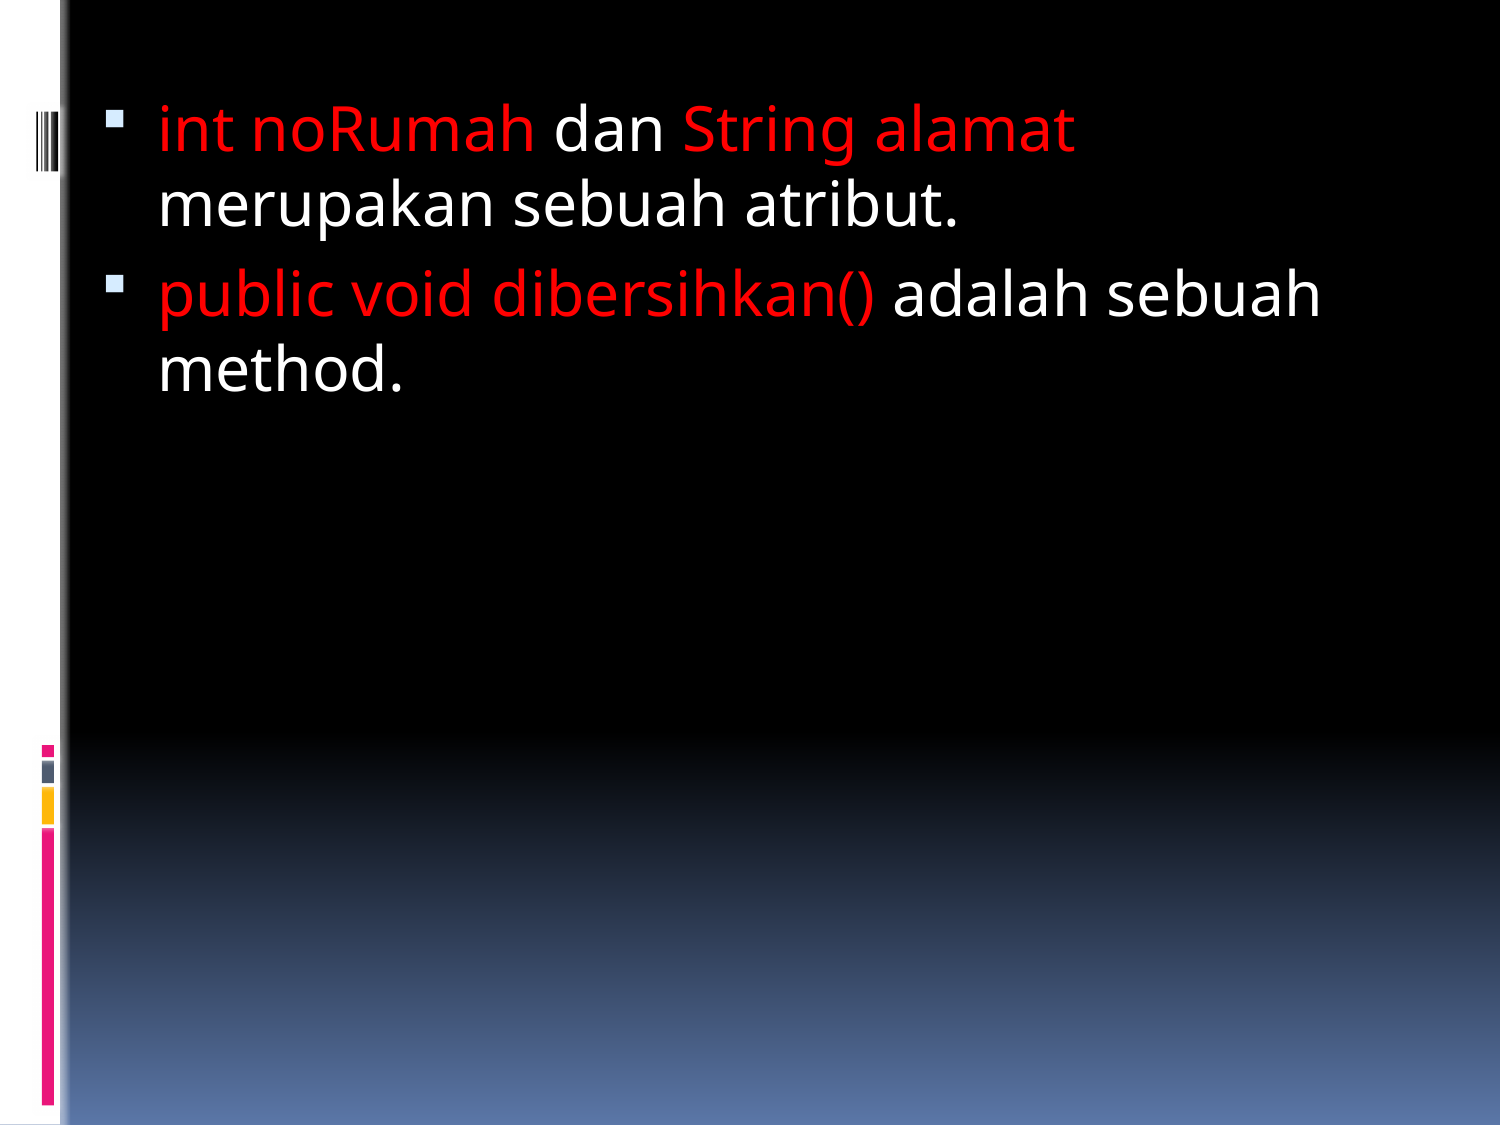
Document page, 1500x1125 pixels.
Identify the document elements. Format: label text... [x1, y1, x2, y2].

list int noRumah dan String alamat merupakan sebuah atribut. public void dibersihkan() adalah sebuah method. [75, 82, 1425, 1005]
